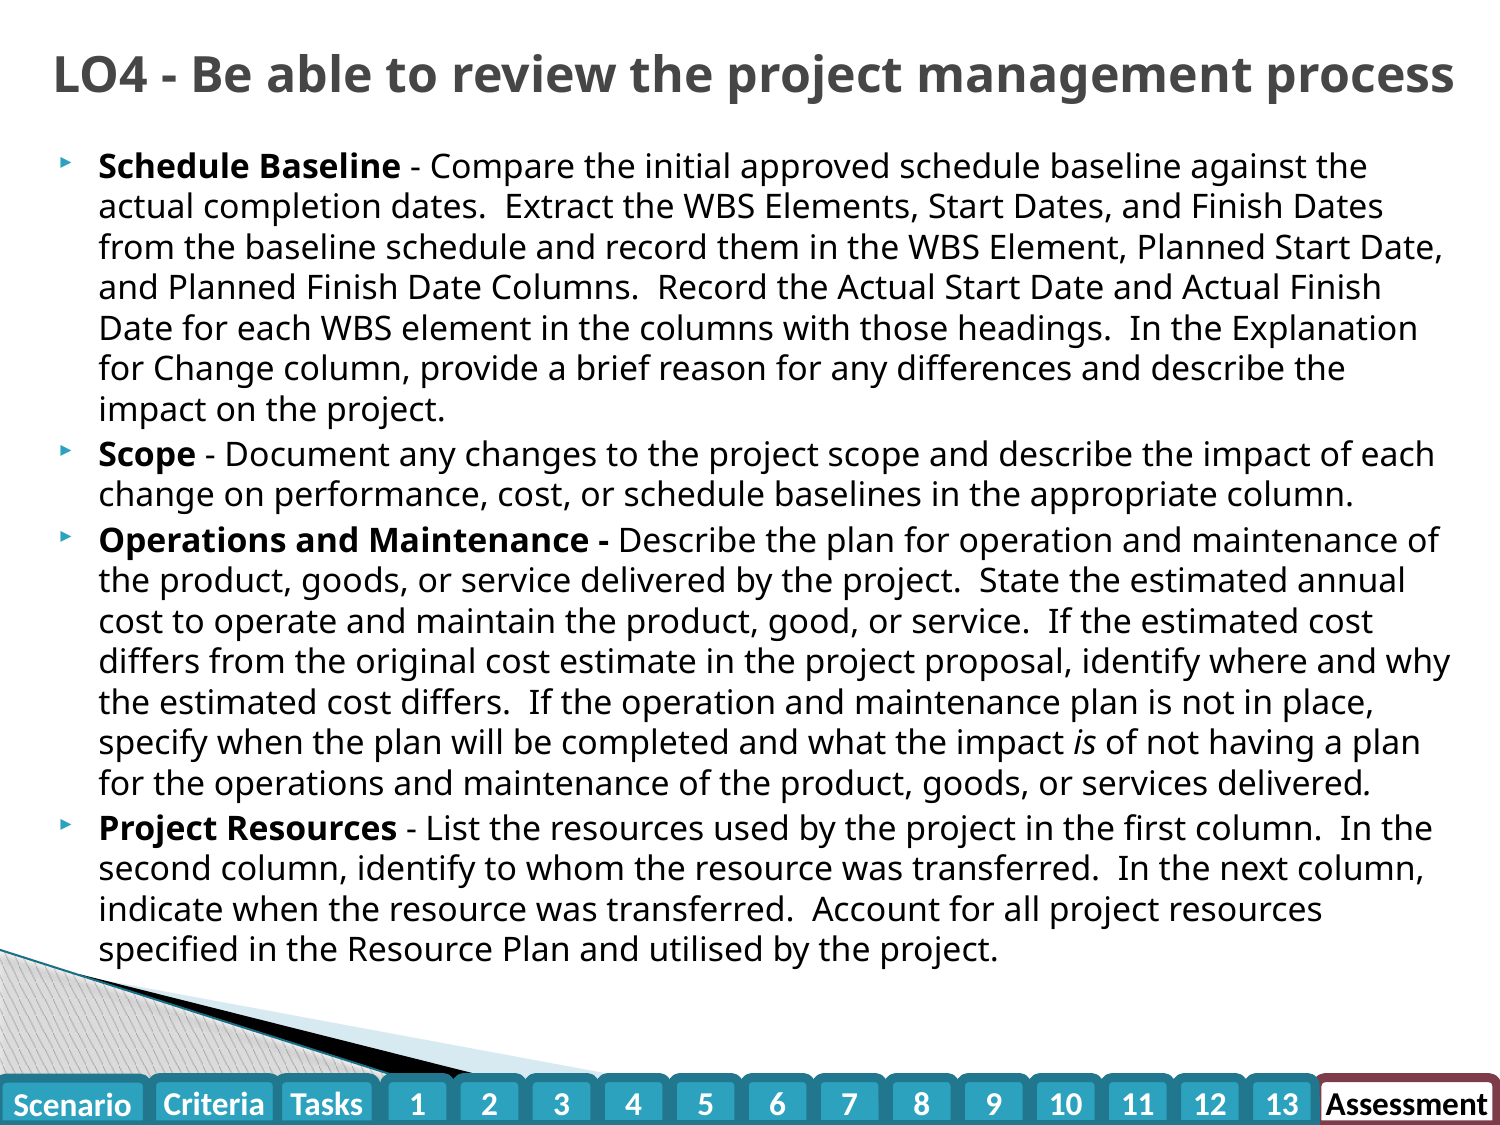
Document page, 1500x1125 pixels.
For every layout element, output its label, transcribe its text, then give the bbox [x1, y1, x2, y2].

list Schedule Baseline - Compare the initial approved schedule baseline against the actual completion dates. Extract the WBS Elements, Start Dates, and Finish Dates from the baseline schedule and record them in the WBS Element, Planned Start Date, and Planned Finish Date Columns. Record the Actual Start Date and Actual Finish Date for each WBS element in the columns with those headings. In the Explanation for Change column, provide a brief reason for any differences and describe the impact on the project. Scope - Document any changes to the project scope and describe the impact of each change on performance, cost, or schedule baselines in the appropriate column. Operations and Maintenance - Describe the plan for operation and maintenance of the product, goods, or service delivered by the project. State the estimated annual cost to operate and maintain the product, good, or service. If the estimated cost differs from the original cost estimate in the project proposal, identify where and why the estimated cost differs. If the operation and maintenance plan is not in place, specify when the plan will be completed and what the impact is of not having a plan for the operations and maintenance of the product, goods, or services delivered. Project Resources - List the resources used by the project in the first column. In the second column, identify to whom the resource was transferred. In the next column, indicate when the resource was transferred. Account for all project resources specified in the Resource Plan and utilised by the project. [41, 137, 1471, 1059]
title LO4 - Be able to review the project management process [37, 19, 1471, 126]
